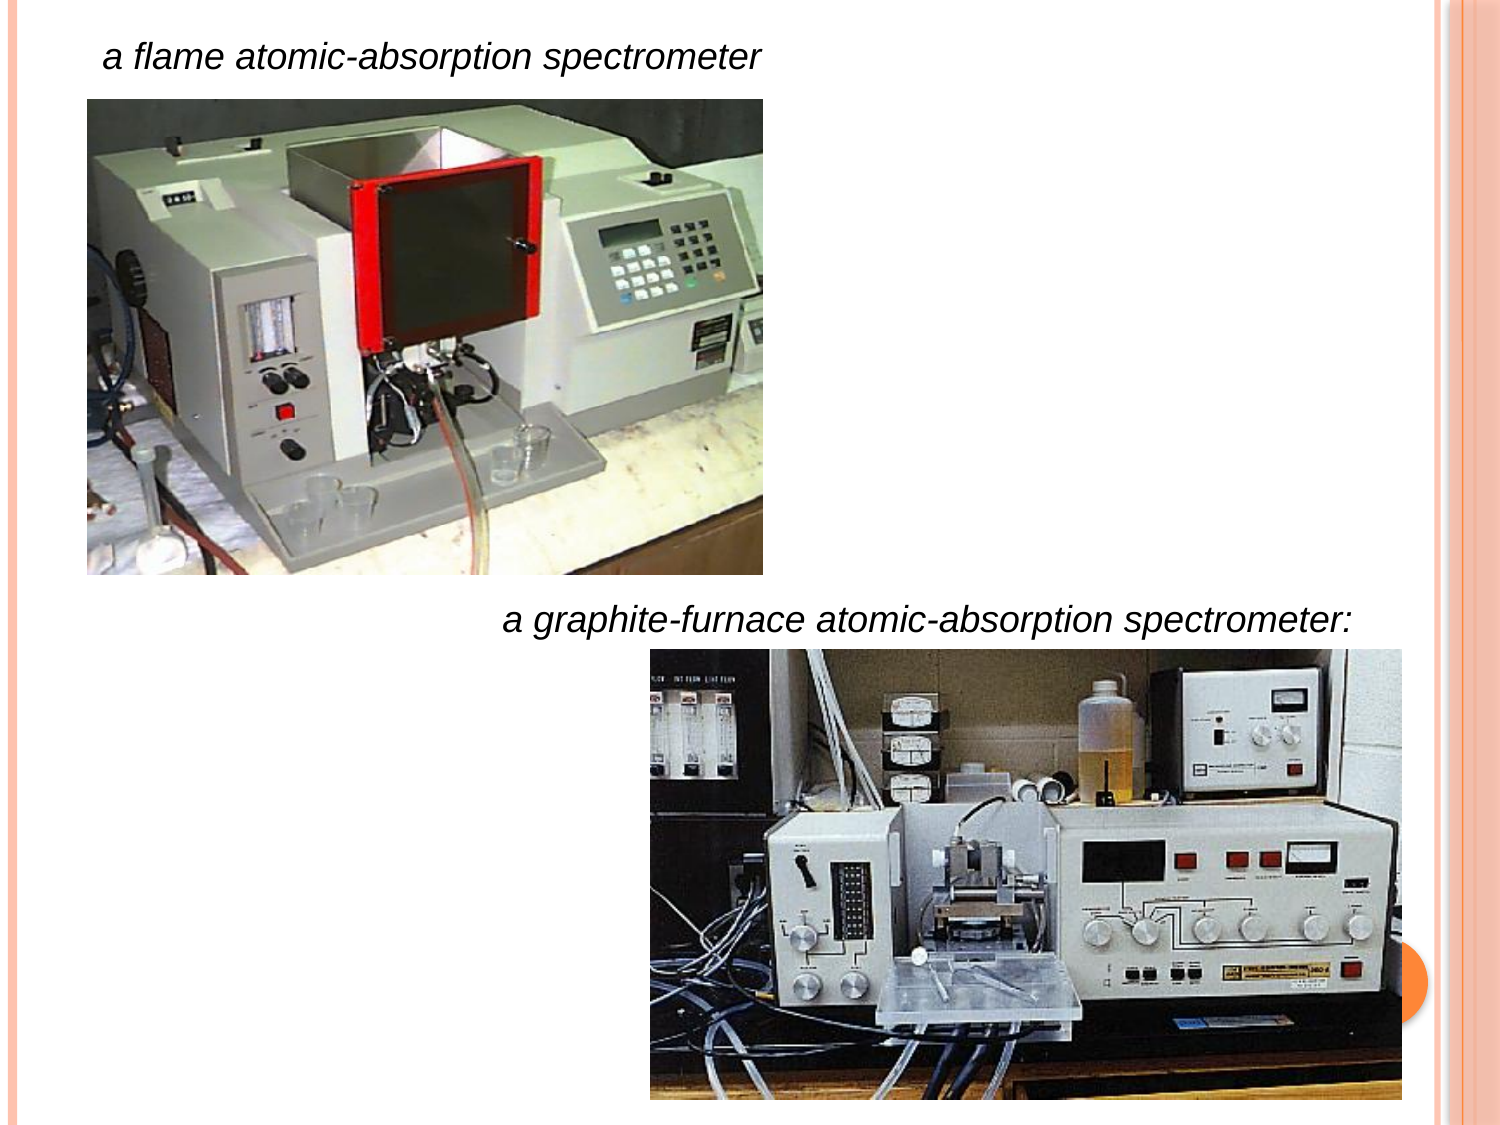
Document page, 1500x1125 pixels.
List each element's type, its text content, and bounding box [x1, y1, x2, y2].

text_box a flame atomic-absorption spectrometer [87, 24, 1175, 85]
picture [649, 649, 1402, 1101]
picture [86, 99, 763, 576]
text_box a graphite-furnace atomic-absorption spectrometer: [487, 587, 1475, 693]
